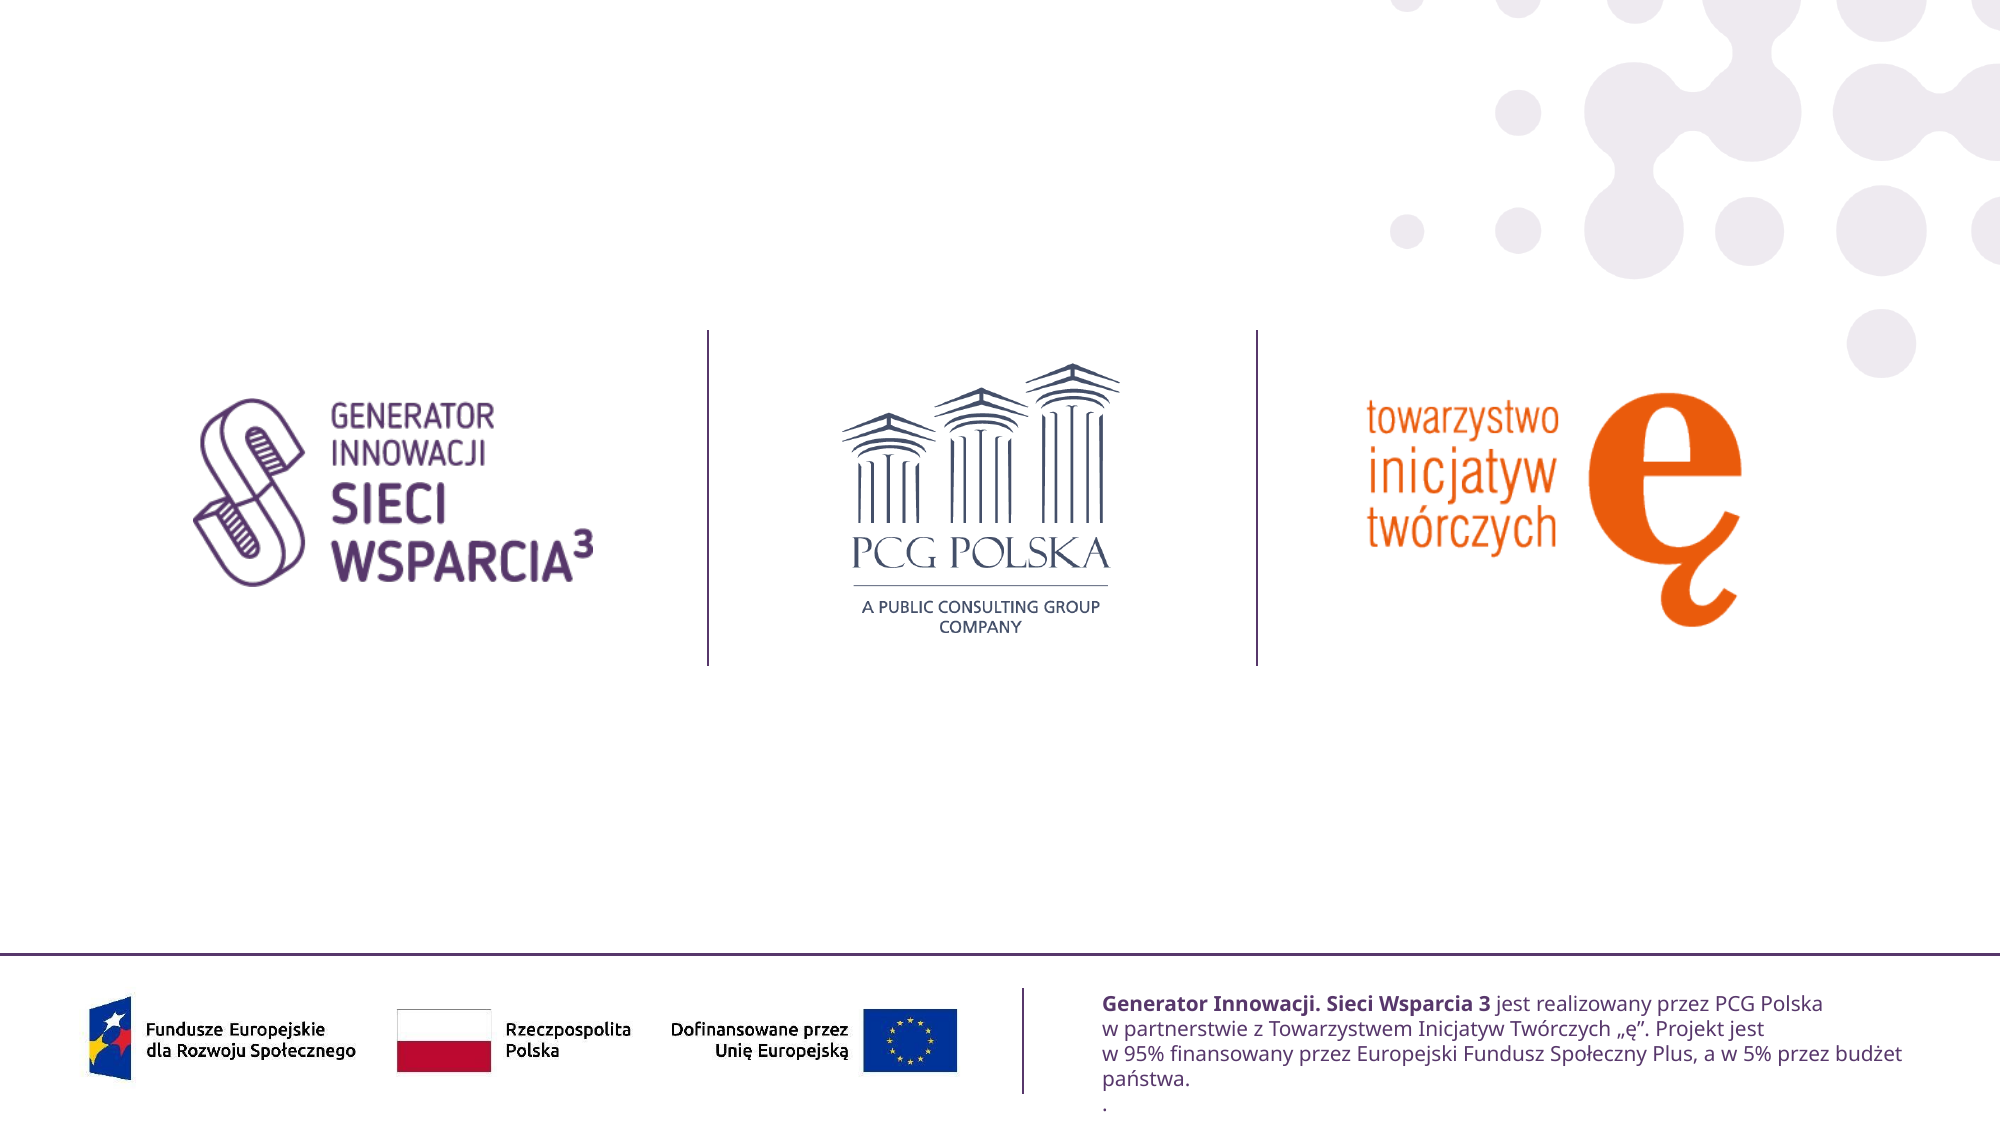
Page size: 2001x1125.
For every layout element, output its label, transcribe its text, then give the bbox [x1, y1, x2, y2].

picture [192, 397, 593, 587]
picture [1349, 0, 2000, 637]
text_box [707, 329, 1258, 667]
text_box Generator Innowacji. Sieci Wsparcia 3 jest realizowany przez PCG Polska w partnerstwie z Towarzystwem Inicjatyw Twórczych „ę”. Projekt jest w 95% finansowany przez Europejski Fundusz Społeczny Plus, a w 5% przez budżet państwa. . [1087, 983, 1944, 1124]
picture [67, 974, 978, 1102]
picture [814, 351, 1151, 646]
